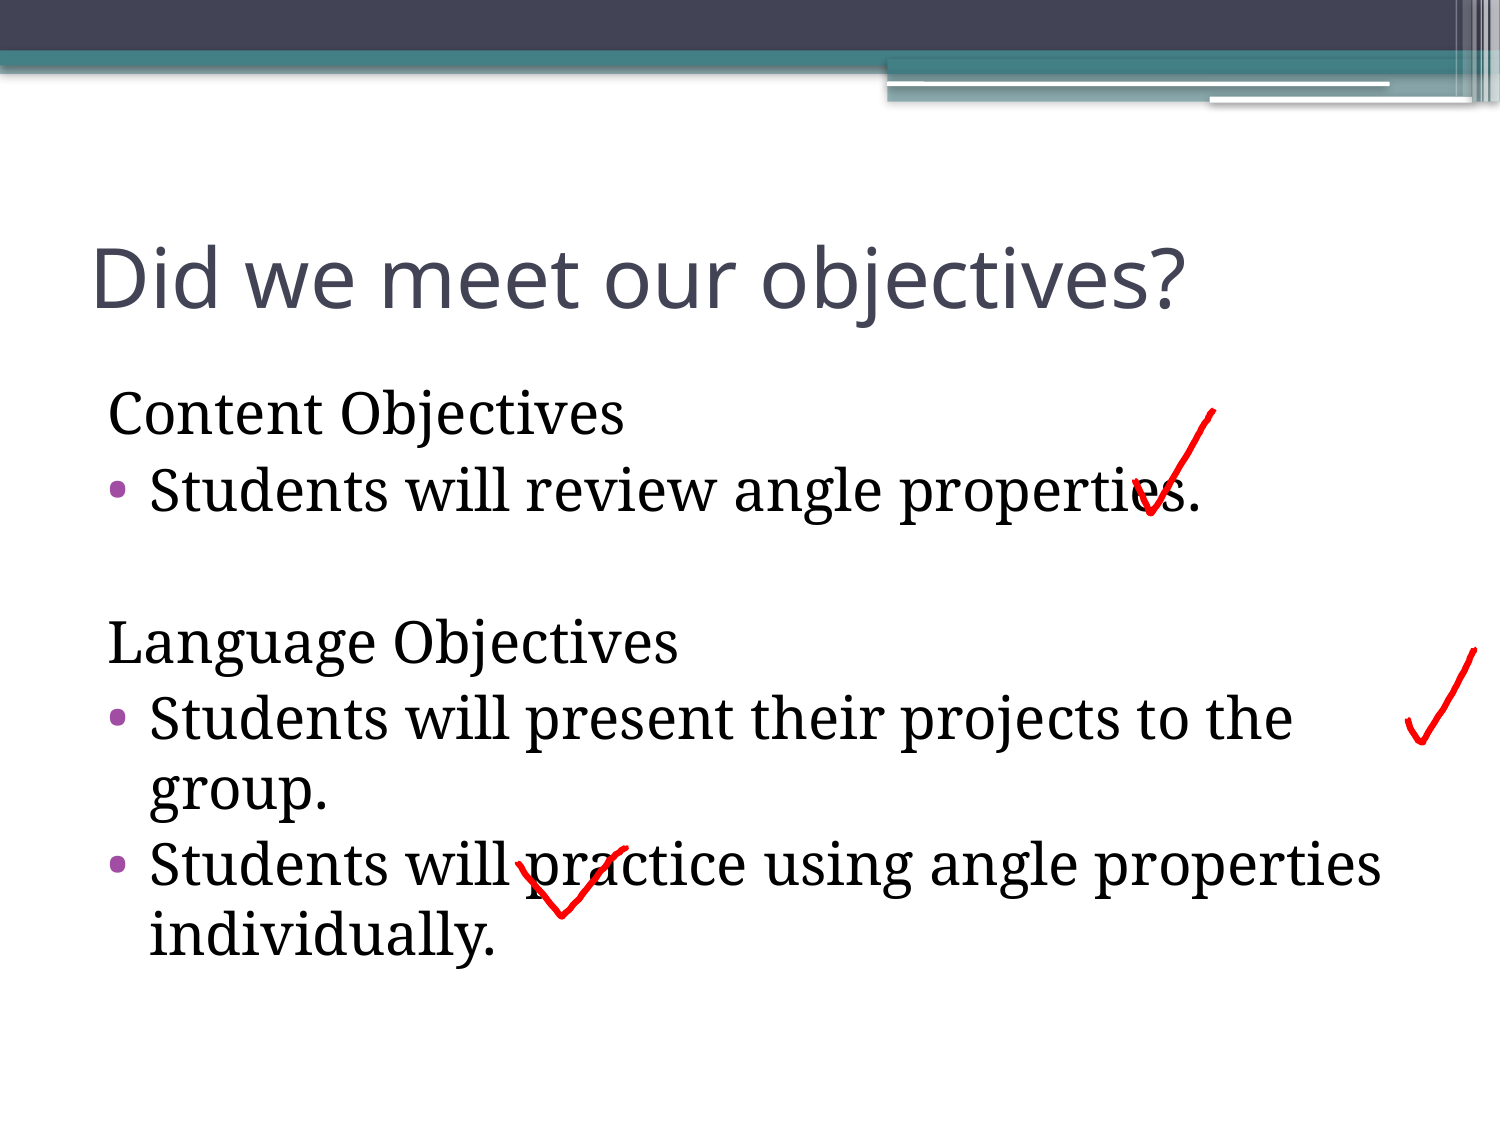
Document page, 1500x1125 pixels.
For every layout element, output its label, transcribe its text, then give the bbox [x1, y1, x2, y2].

title Did we meet our objectives? [75, 187, 1425, 363]
text_box [1409, 649, 1473, 740]
text_box [521, 847, 622, 913]
text_box [1137, 415, 1208, 510]
list Content Objectives Students will review angle properties. Language Objectives Students will present their projects to the group. Students will practice using angle properties individually. [75, 368, 1425, 1079]
